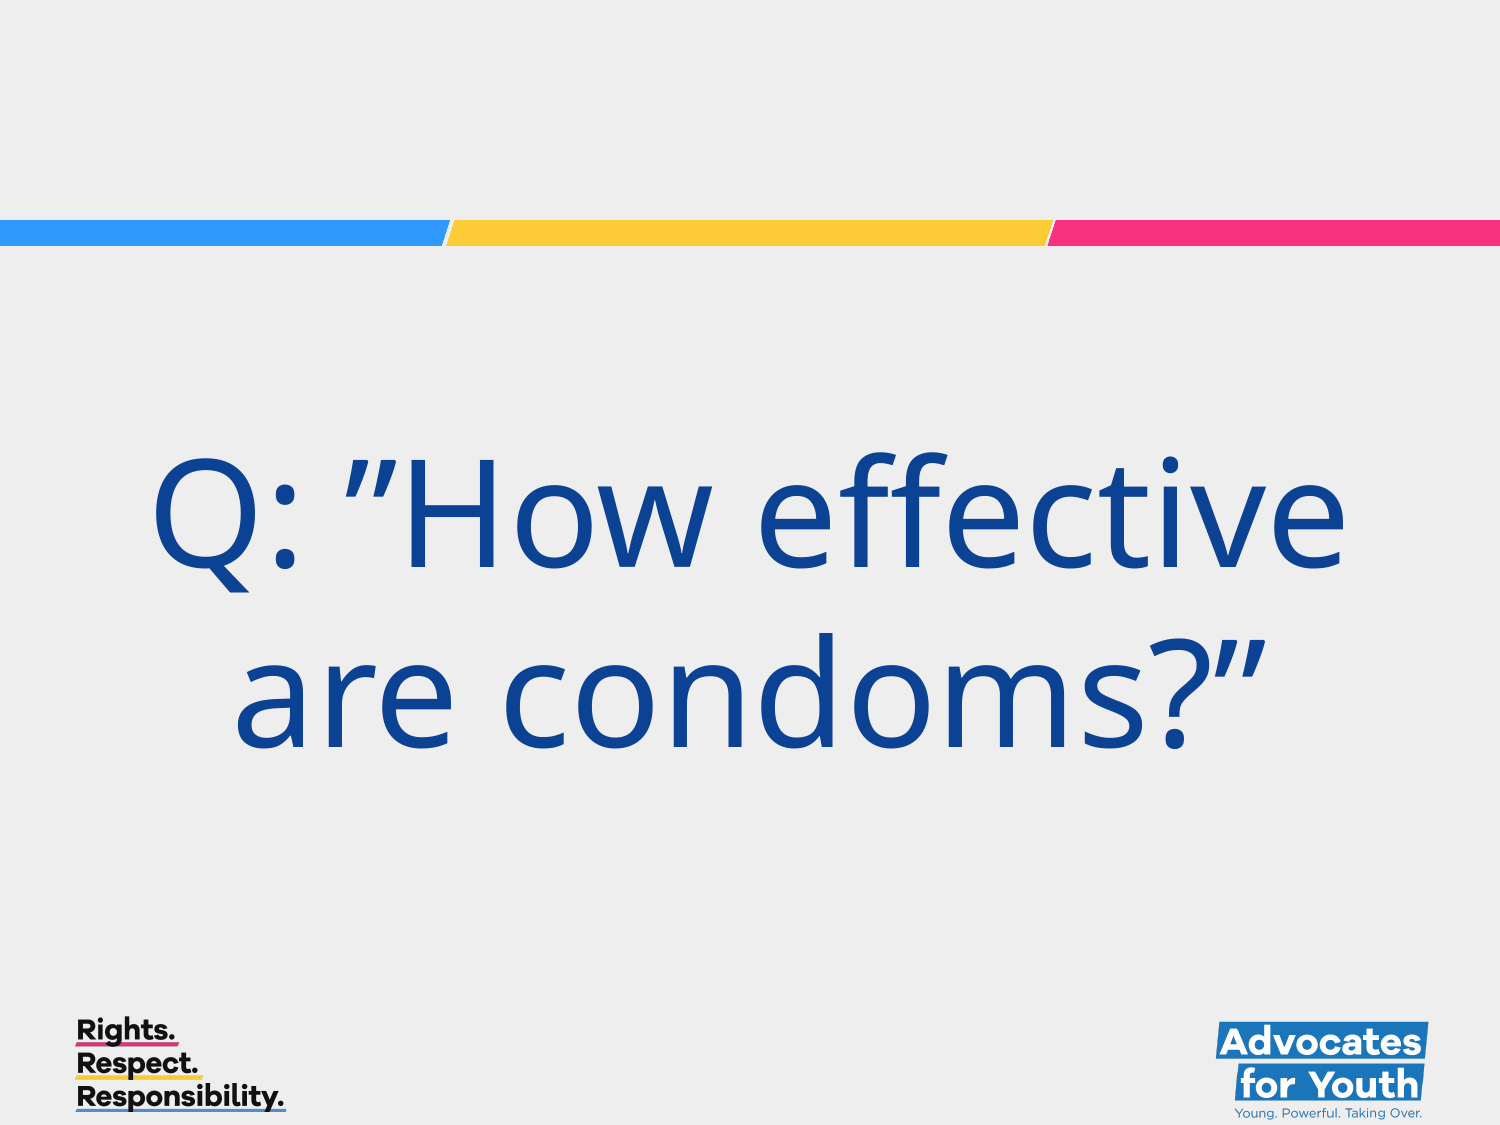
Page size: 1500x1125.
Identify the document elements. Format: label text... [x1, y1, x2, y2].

picture [0, 207, 1500, 258]
list Q: ”How effective are condoms?” [75, 409, 1425, 894]
